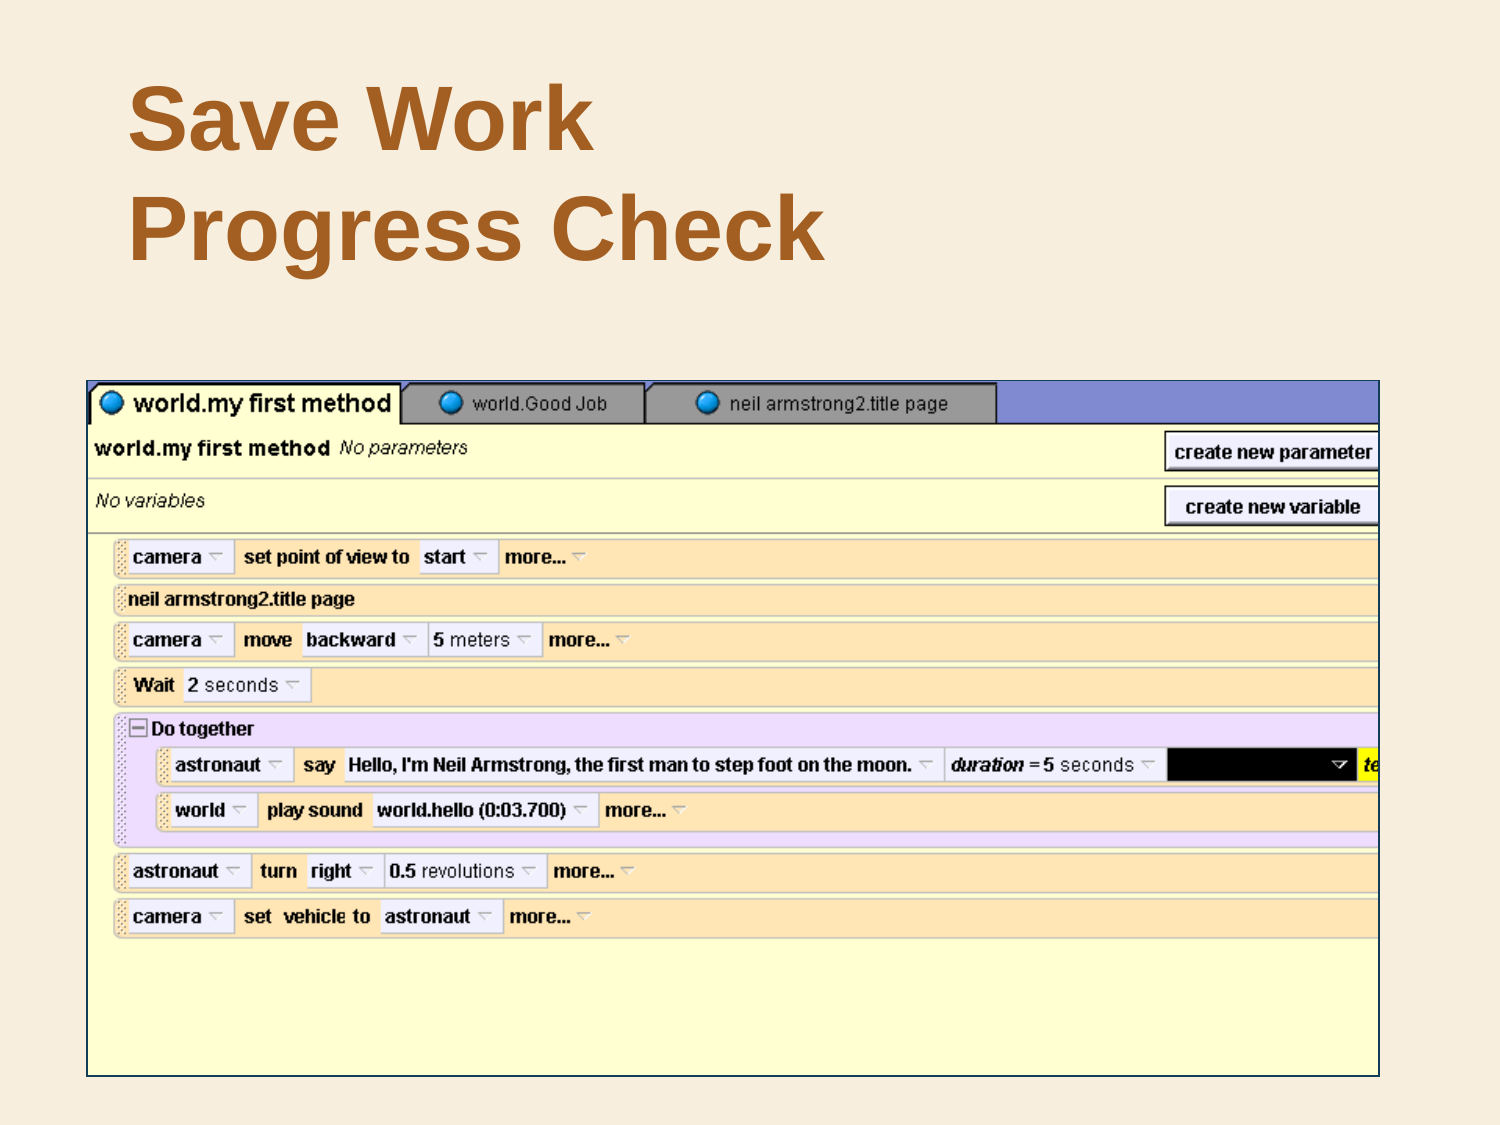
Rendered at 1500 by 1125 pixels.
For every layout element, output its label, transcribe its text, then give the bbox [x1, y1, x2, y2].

text_box Save Work Progress Check [112, 51, 1388, 287]
picture [87, 380, 1379, 1076]
